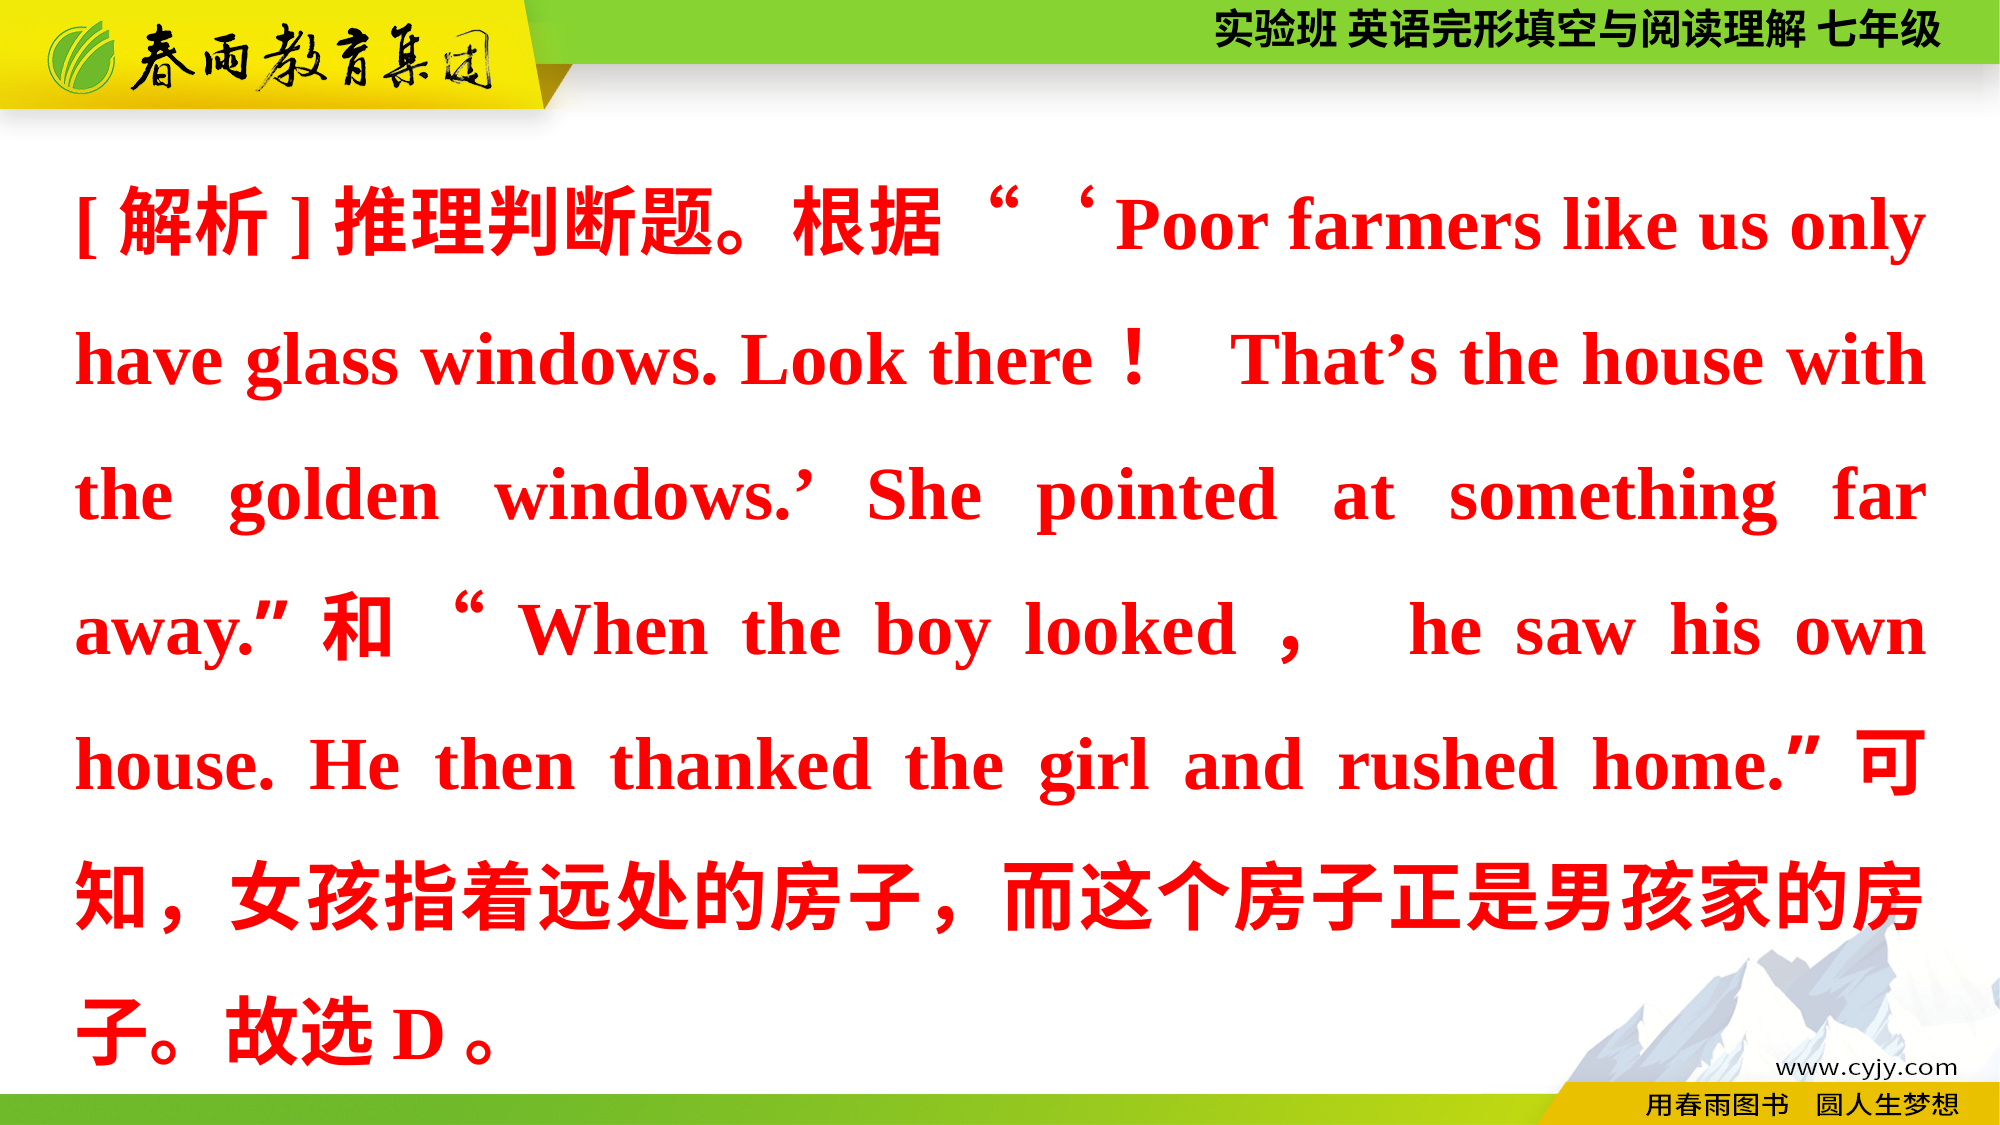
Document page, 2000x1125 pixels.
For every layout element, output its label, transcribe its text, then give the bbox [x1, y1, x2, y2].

list [解析]推理判断题。根据“‘Poor farmers like us only have glass windows. Look there！ That’s the house with the golden windows.’ She pointed at something far away.”和“When the boy looked， he saw his own house. He then thanked the girl and rushed home.”可知，女孩指着远处的房子，而这个房子正是男孩家的房子。故选D。 [59, 122, 1944, 1075]
picture [0, 0, 2000, 1125]
